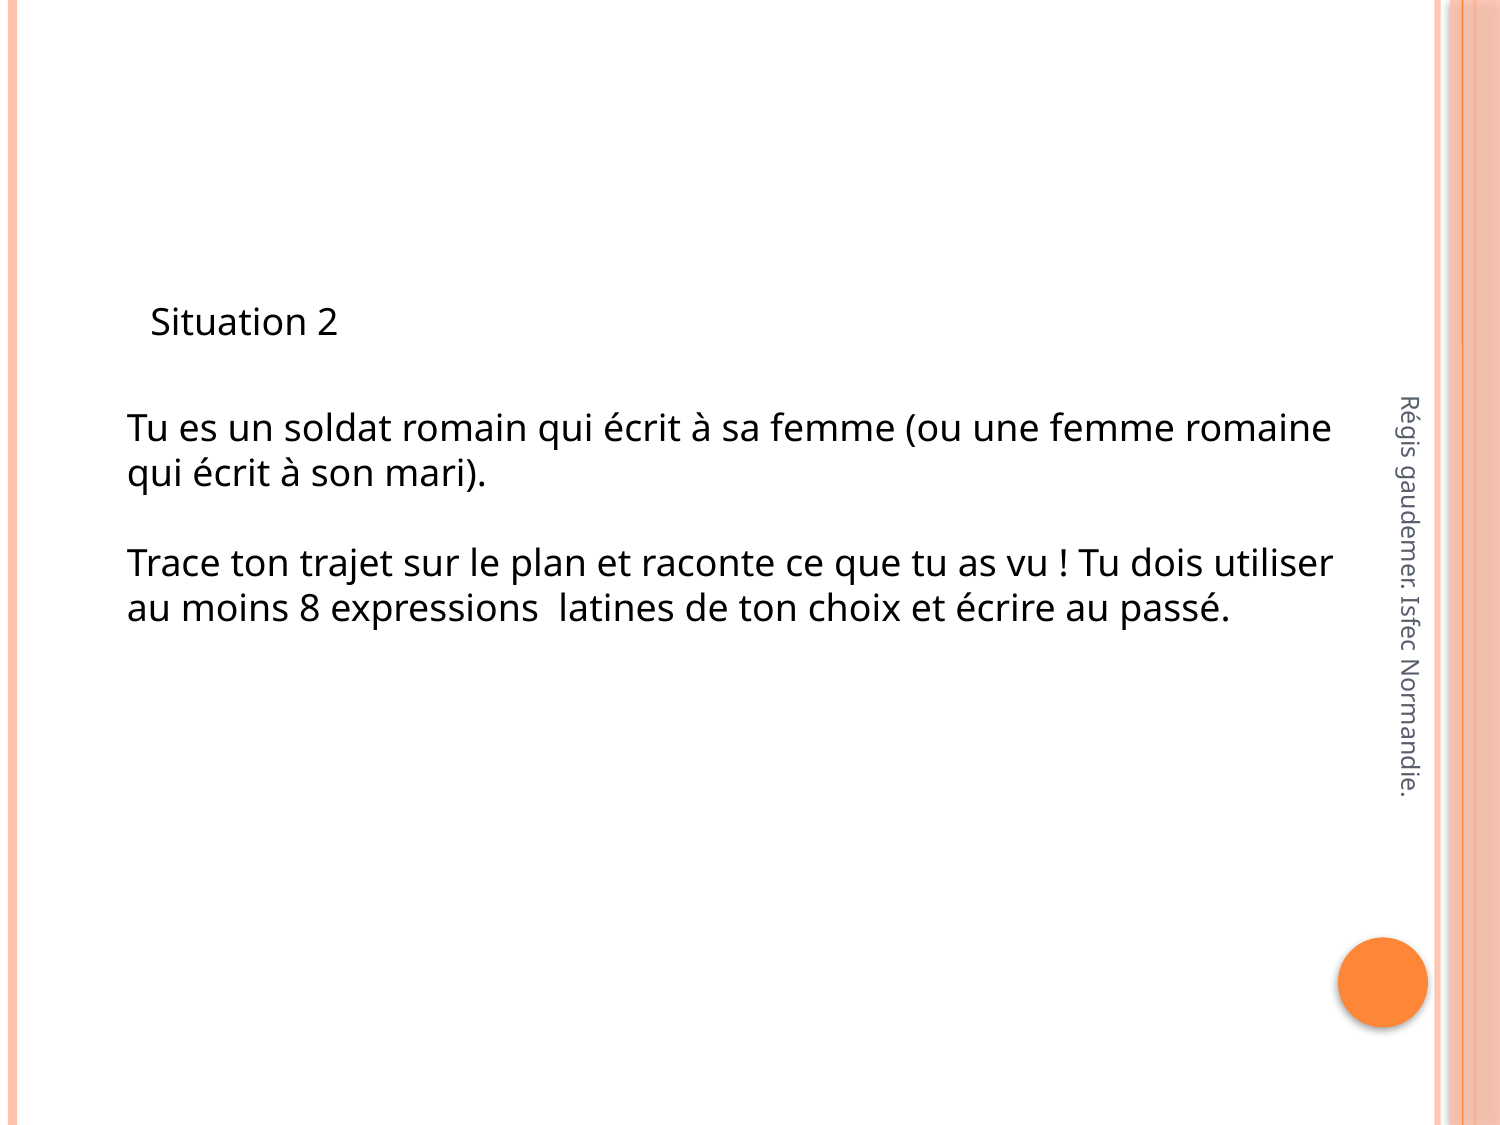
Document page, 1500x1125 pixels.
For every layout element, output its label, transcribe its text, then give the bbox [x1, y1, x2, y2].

footer Régis gaudemer. Isfec Normandie. [1379, 380, 1440, 906]
text_box Situation 2 [135, 290, 1140, 351]
text_box Tu es un soldat romain qui écrit à sa femme (ou une femme romaine qui écrit à son mari). Trace ton trajet sur le plan et raconte ce que tu as vu ! Tu dois utiliser au moins 8 expressions latines de ton choix et écrire au passé. [112, 397, 1379, 682]
